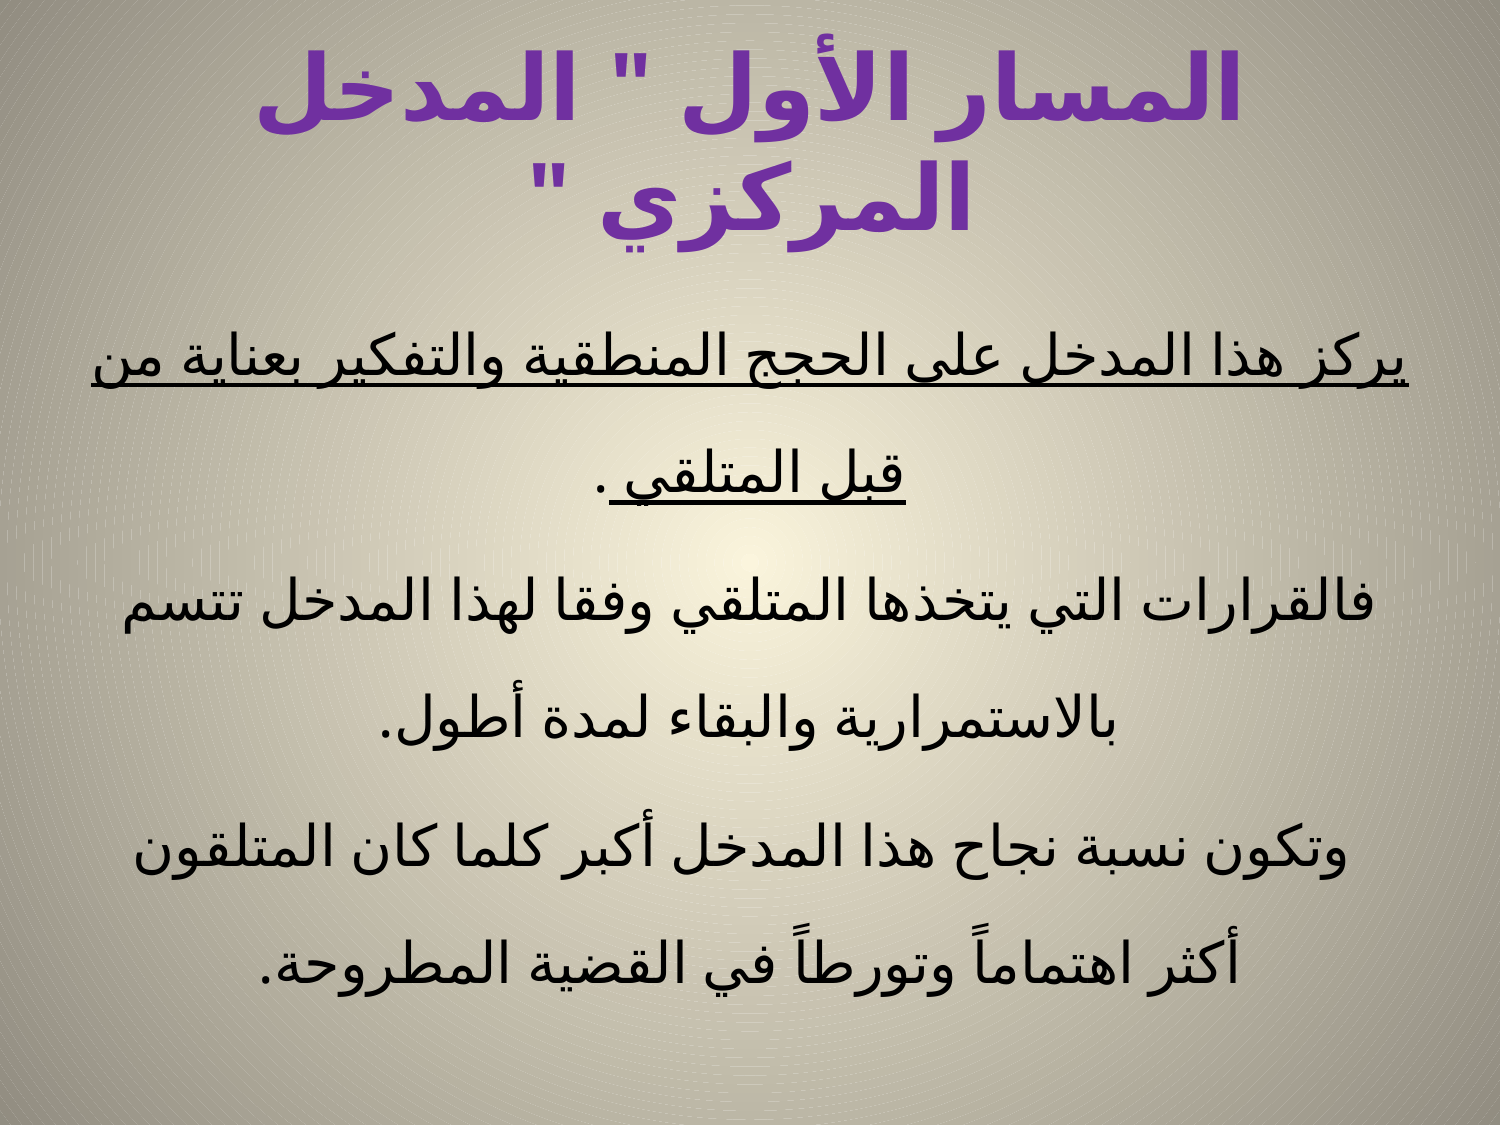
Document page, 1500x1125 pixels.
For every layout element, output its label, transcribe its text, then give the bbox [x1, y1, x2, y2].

list يركز هذا المدخل على الحجج المنطقية والتفكير بعناية من قبل المتلقي . فالقرارات التي يتخذها المتلقي وفقا لهذا المدخل تتسم بالاستمرارية والبقاء لمدة أطول. وتكون نسبة نجاح هذا المدخل أكبر كلما كان المتلقون أكثر اهتماماً وتورطاً في القضية المطروحة. [75, 262, 1425, 1005]
title المسار الأول " المدخل المركزي " [75, 45, 1425, 233]
